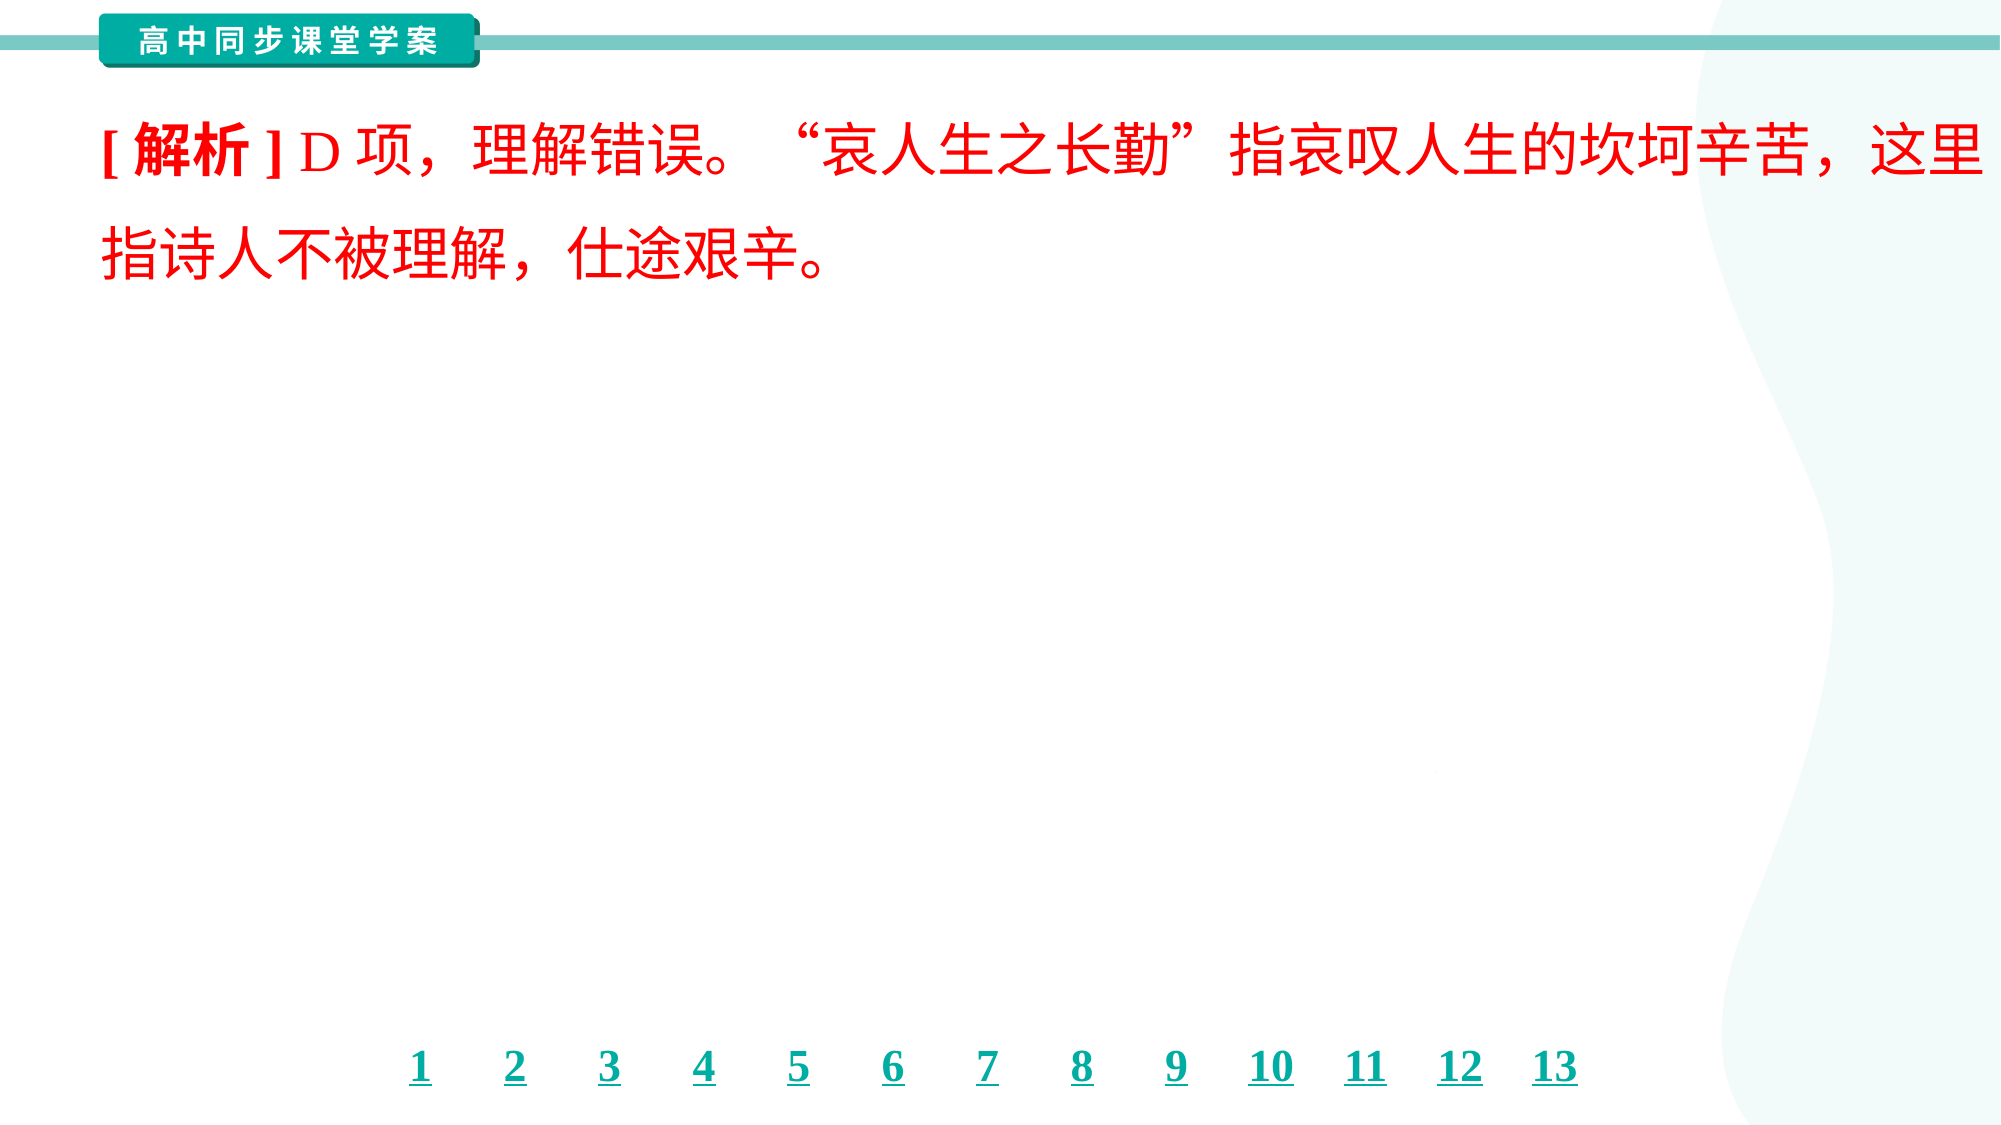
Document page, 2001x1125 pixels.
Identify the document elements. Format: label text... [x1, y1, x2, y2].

picture [0, 0, 2000, 1125]
text_box [解析] D项，理解错误。“哀人生之长勤”指哀叹人生的坎坷辛苦，这里 指诗人不被理解，仕途艰辛。 [100, 76, 1899, 277]
